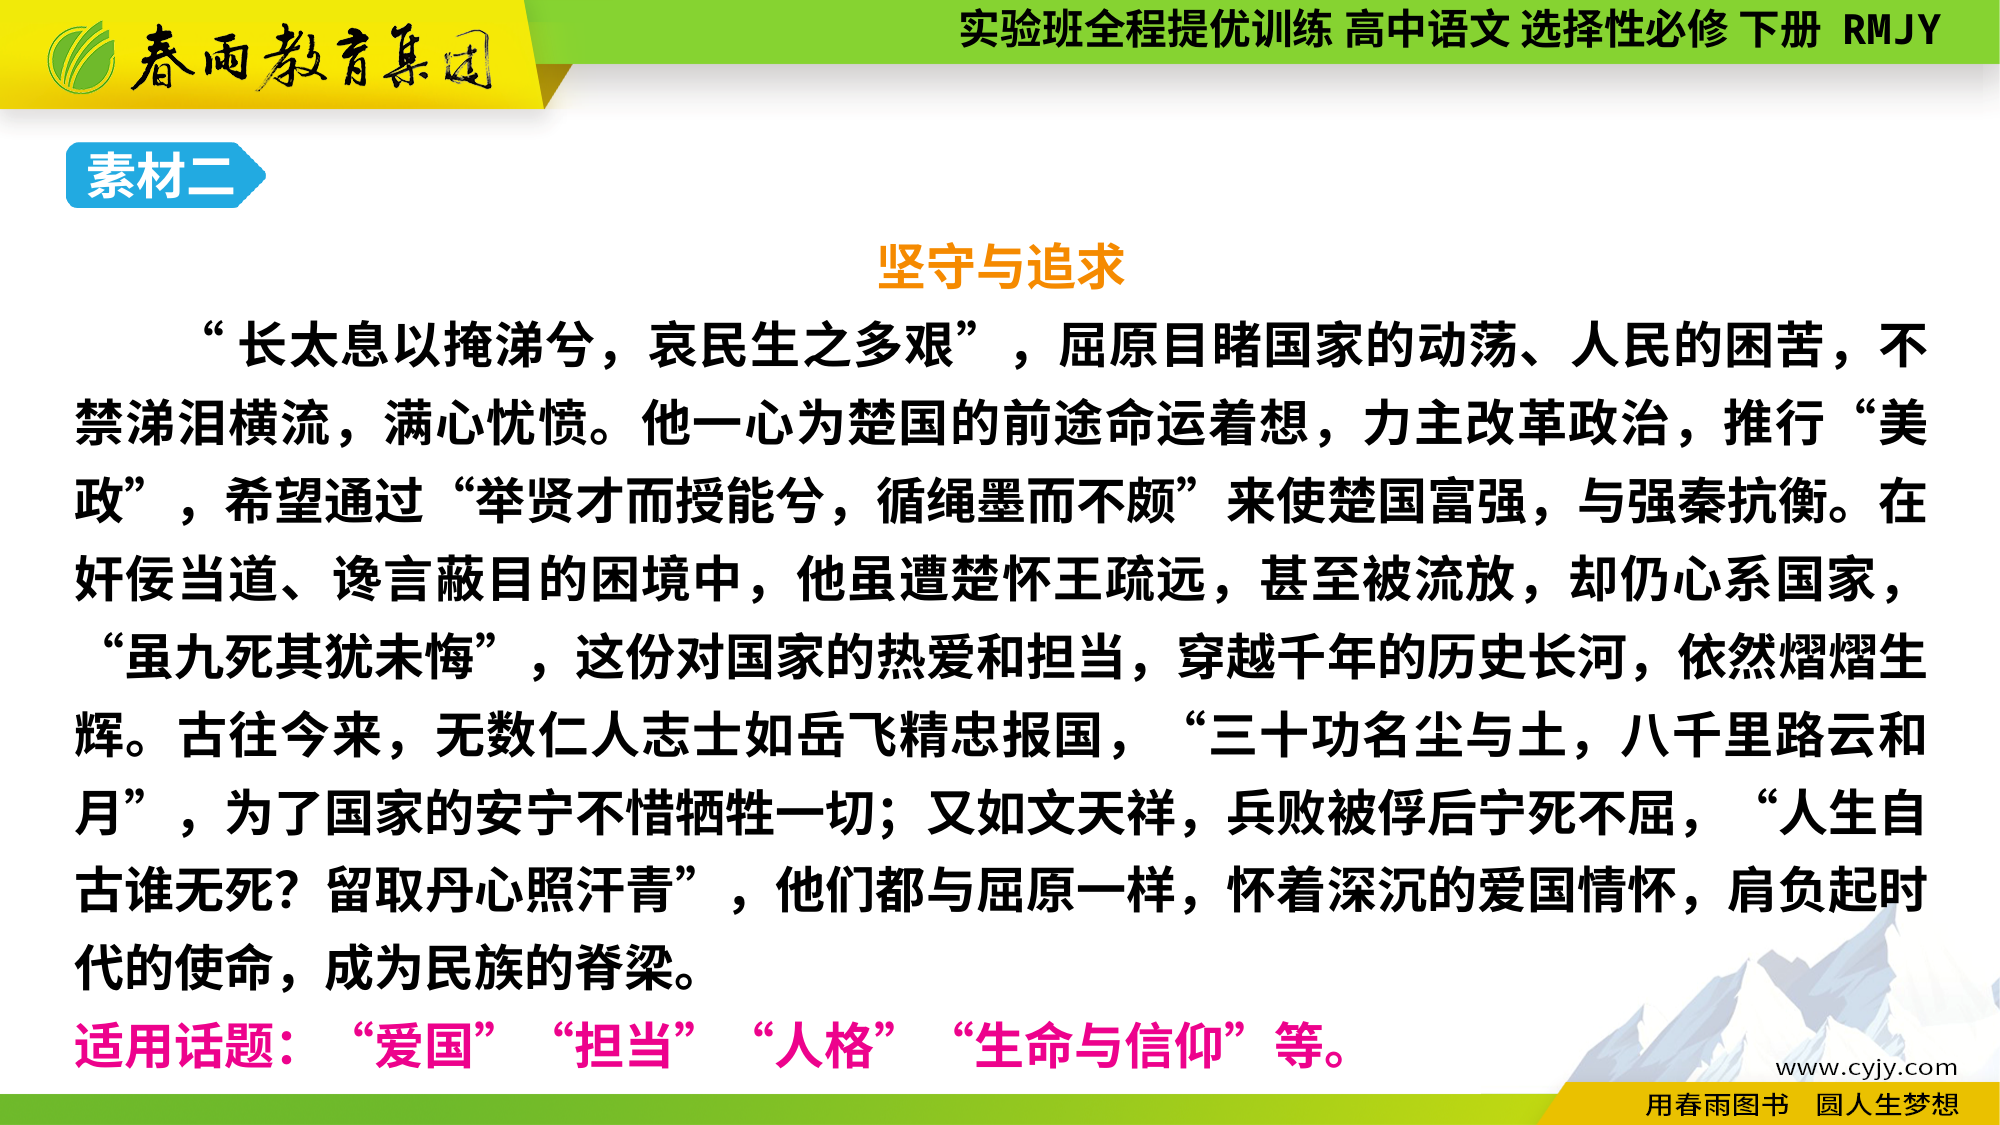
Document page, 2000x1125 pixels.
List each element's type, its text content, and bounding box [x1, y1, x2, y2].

picture [0, 0, 2000, 1125]
list 坚守与追求 “长太息以掩涕兮，哀民生之多艰”，屈原目睹国家的动荡、人民的困苦，不禁涕泪横流，满心忧愤。他一心为楚国的前途命运着想，力主改革政治，推行“美政”，希望通过“举贤才而授能兮，循绳墨而不颇”来使楚国富强，与强秦抗衡。在奸佞当道、谗言蔽目的困境中，他虽遭楚怀王疏远，甚至被流放，却仍心系国家，“虽九死其犹未悔”，这份对国家的热爱和担当，穿越千年的历史长河，依然熠熠生辉。古往今来，无数仁人志士如岳飞精忠报国，“三十功名尘与土，八千里路云和月”，为了国家的安宁不惜牺牲一切；又如文天祥，兵败被俘后宁死不屈，“人生自古谁无死？留取丹心照汗青”，他们都与屈原一样，怀着深沉的爱国情怀，肩负起时代的使命，成为民族的脊梁。 适用话题：“爱国”“担当”“人格”“生命与信仰”等。 [59, 209, 1944, 1083]
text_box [66, 136, 266, 214]
